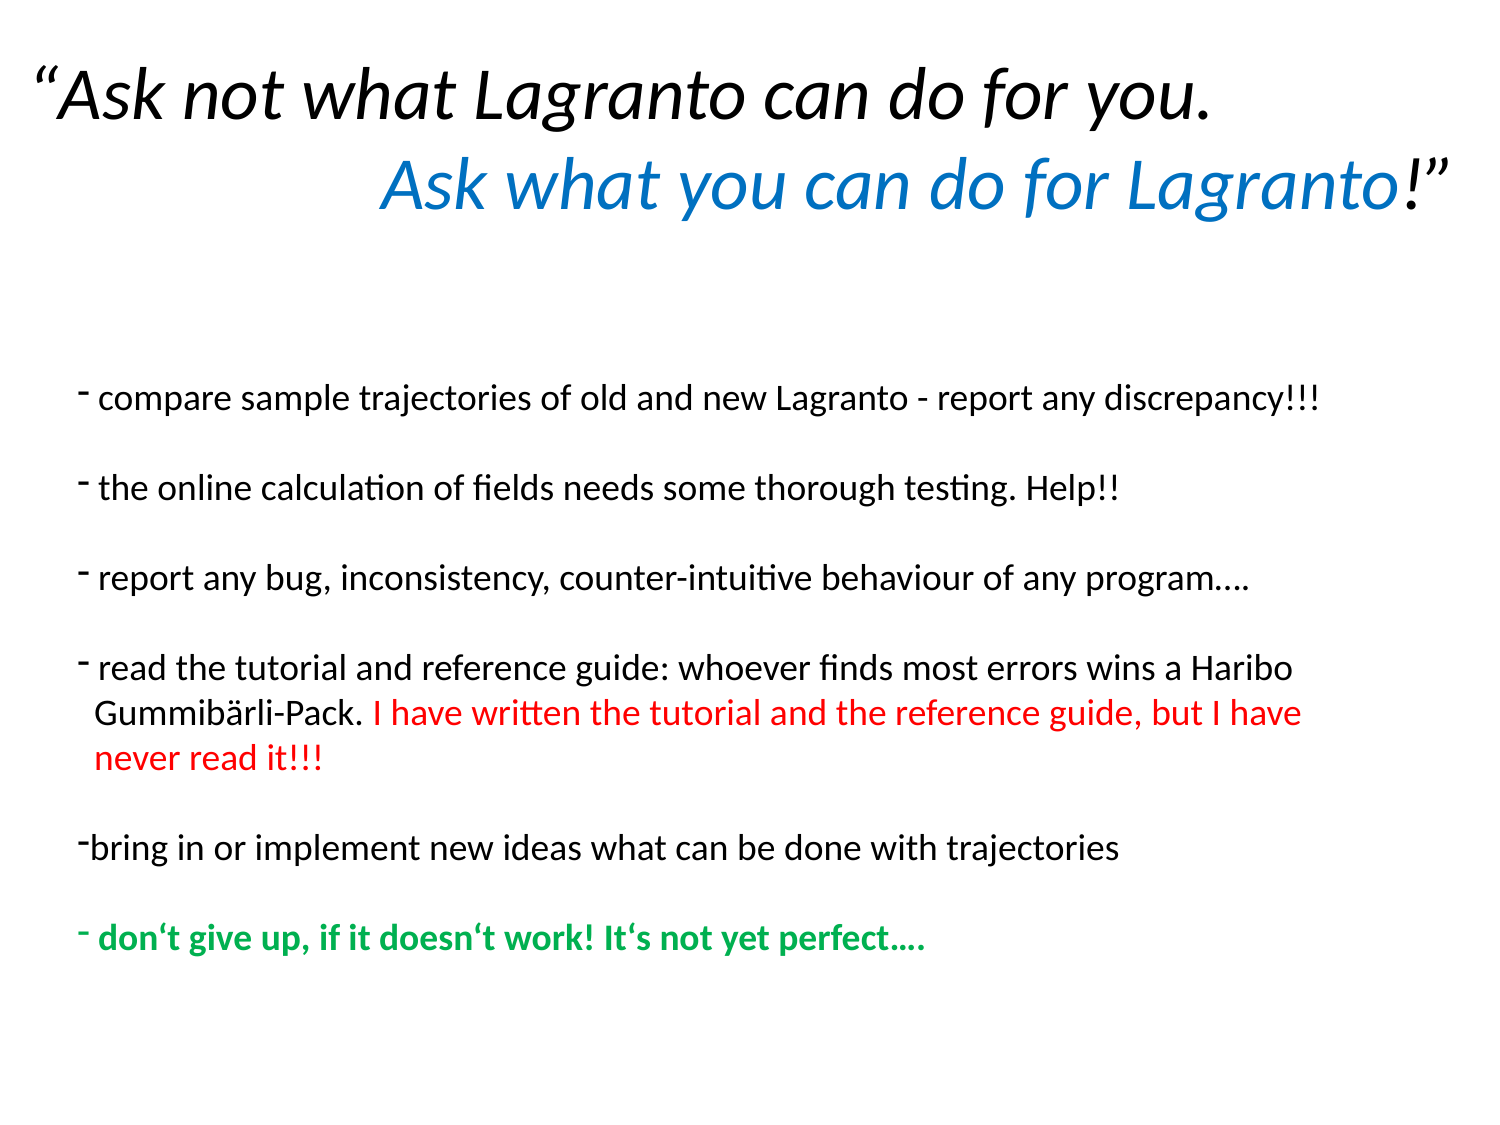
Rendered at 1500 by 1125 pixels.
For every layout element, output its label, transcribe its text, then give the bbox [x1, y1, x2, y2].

text_box “Ask not what Lagranto can do for you. Ask what you can do for Lagranto!” [12, 37, 1500, 233]
text_box compare sample trajectories of old and new Lagranto - report any discrepancy!!! the online calculation of fields needs some thorough testing. Help!! report any bug, inconsistency, counter-intuitive behaviour of any program…. read the tutorial and reference guide: whoever finds most errors wins a Haribo Gummibärli-Pack. I have written the tutorial and the reference guide, but I have never read it!!! bring in or implement new ideas what can be done with trajectories don‘t give up, if it doesn‘t work! It‘s not yet perfect…. [62, 365, 1338, 1011]
